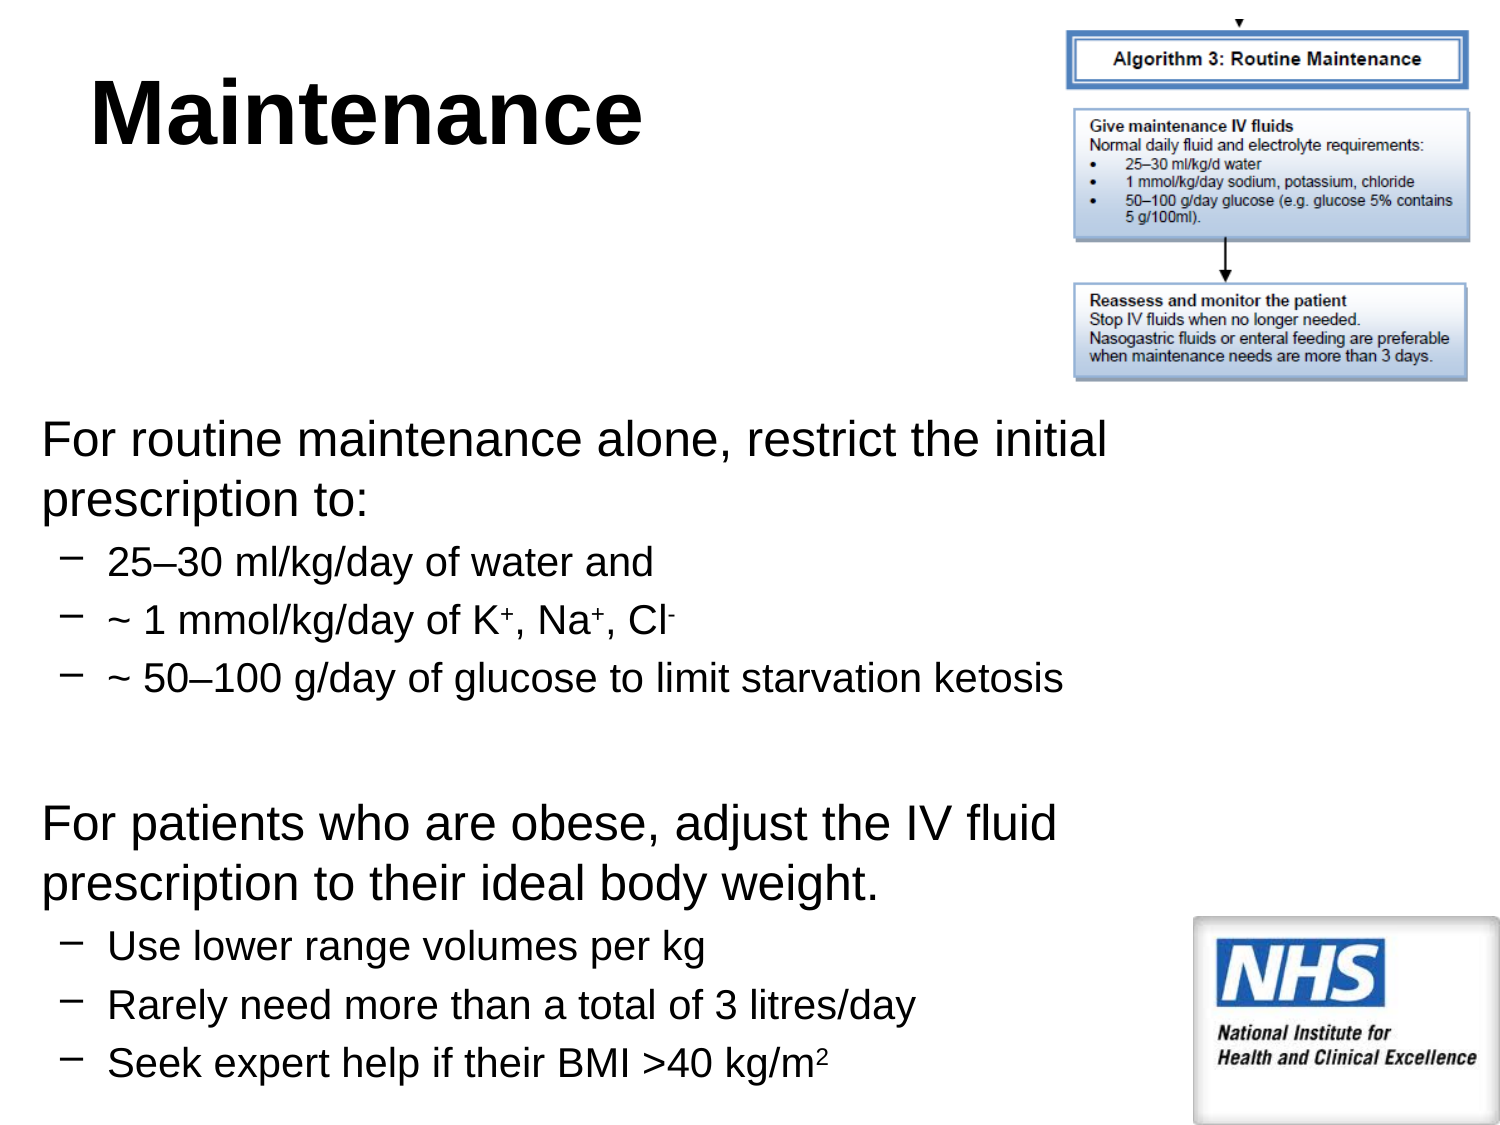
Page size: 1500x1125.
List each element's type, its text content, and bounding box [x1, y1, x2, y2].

picture [1193, 916, 1500, 1125]
title Maintenance [75, 45, 1051, 233]
list For routine maintenance alone, restrict the initial prescription to: 25–30 ml/kg/day of water and ~ 1 mmol/kg/day of K+, Na+, Cl- ~ 50–100 g/day of glucose to limit starvation ketosis For patients who are obese, adjust the IV fluid prescription to their ideal body weight. Use lower range volumes per kg Rarely need more than a total of 3 litres/day Seek expert help if their BMI >40 kg/m2 [0, 398, 1321, 1125]
picture [1056, 18, 1483, 394]
